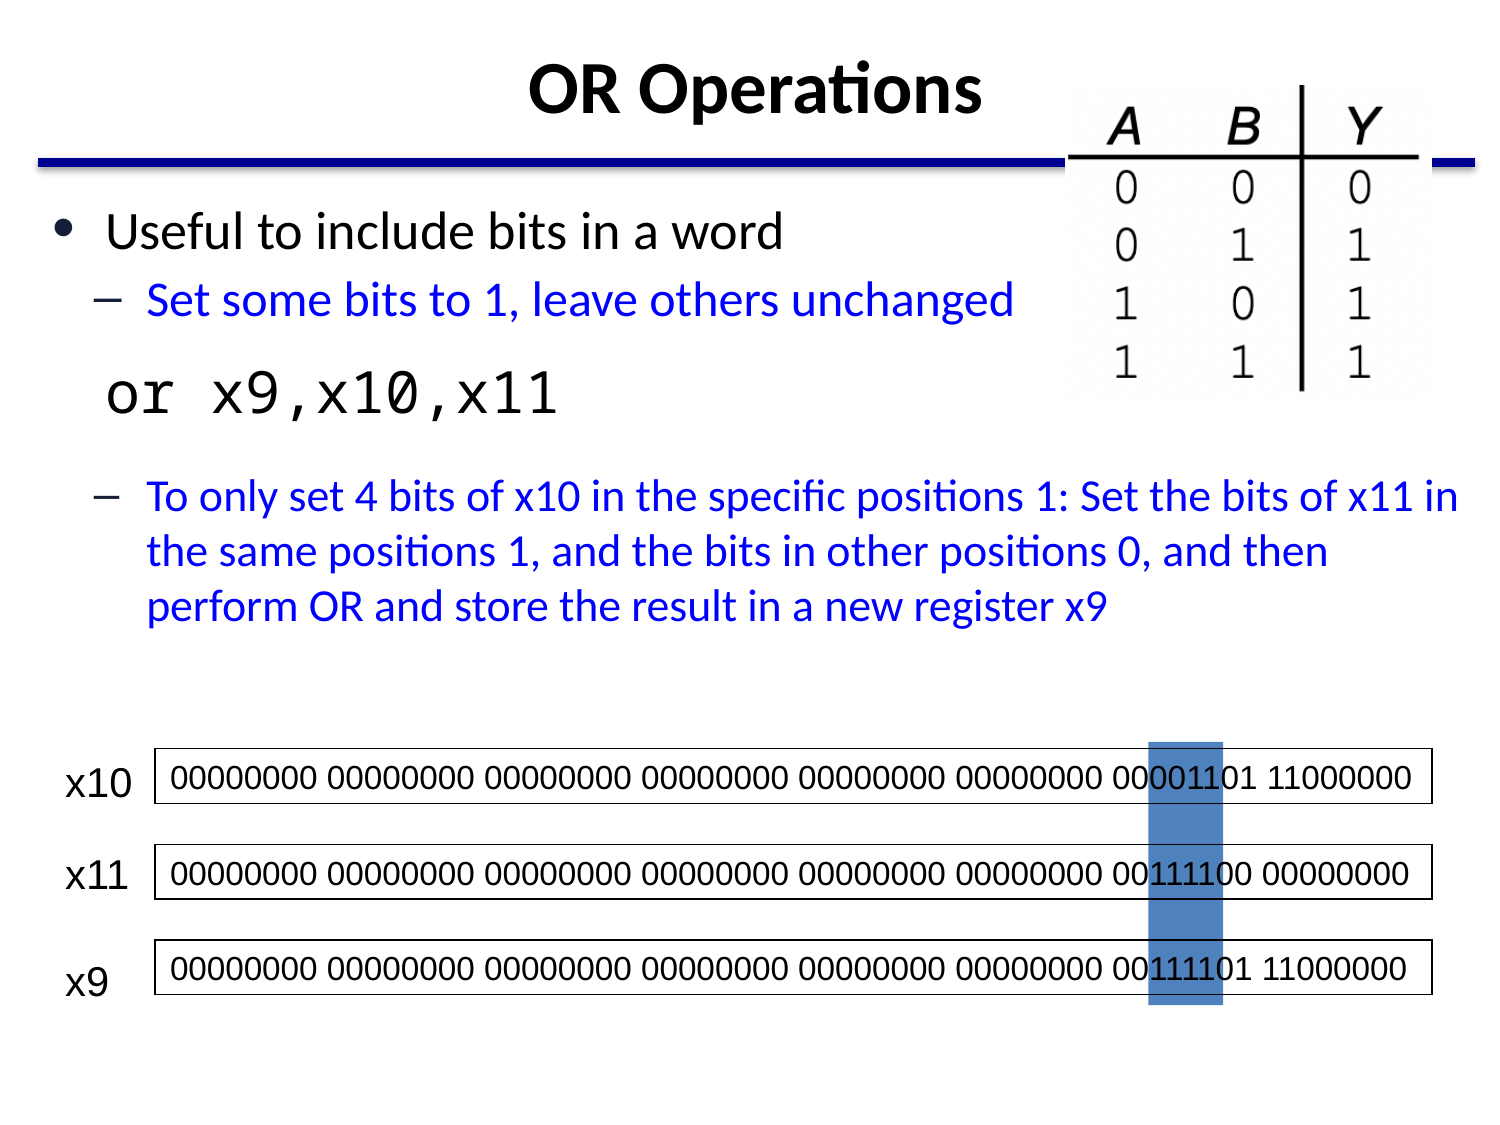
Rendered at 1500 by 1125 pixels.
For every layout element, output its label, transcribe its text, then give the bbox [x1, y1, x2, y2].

text_box 00000000 00000000 00000000 00000000 00000000 00000000 00111101 11000000 [155, 939, 1432, 995]
text_box x9 [50, 946, 125, 1012]
text_box 00000000 00000000 00000000 00000000 00000000 00000000 00111100 00000000 [155, 844, 1432, 900]
text_box x10 [50, 748, 148, 814]
text_box x11 [50, 840, 145, 906]
picture [1065, 85, 1433, 403]
list Useful to include bits in a word Set some bits to 1, leave others unchanged or x9,x10,x11 To only set 4 bits of x10 in the specific positions 1: Set the bits of x11 in the same positions 1, and the bits in other positions 0, and then perform OR and store the result in a new register x9 [37, 187, 1475, 1043]
text_box 00000000 00000000 00000000 00000000 00000000 00000000 00001101 11000000 [155, 748, 1432, 804]
title OR Operations [37, 24, 1475, 143]
